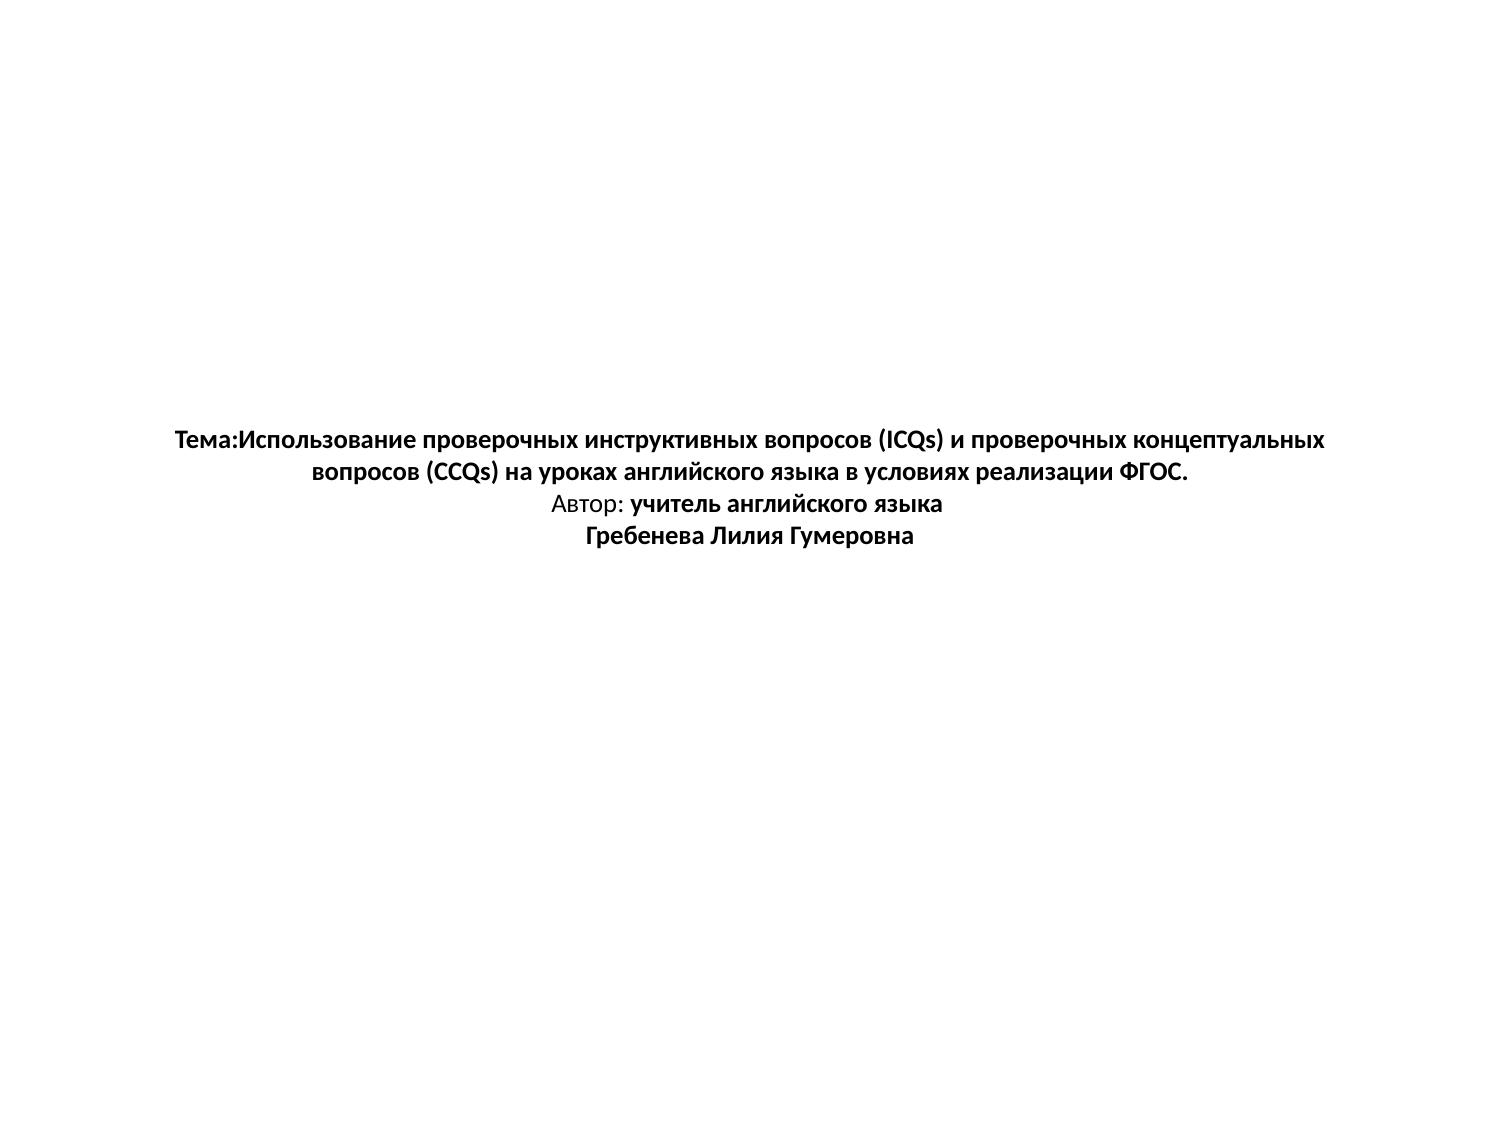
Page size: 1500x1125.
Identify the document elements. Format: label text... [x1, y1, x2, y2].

title Тема:Использование проверочных инструктивных вопросов (ICQs) и проверочных концептуальных вопросов (CCQs) на уроках английского языка в условиях реализации ФГОС. Автор: учитель английского языка Гребенева Лилия Гумеровна [112, 349, 1388, 591]
